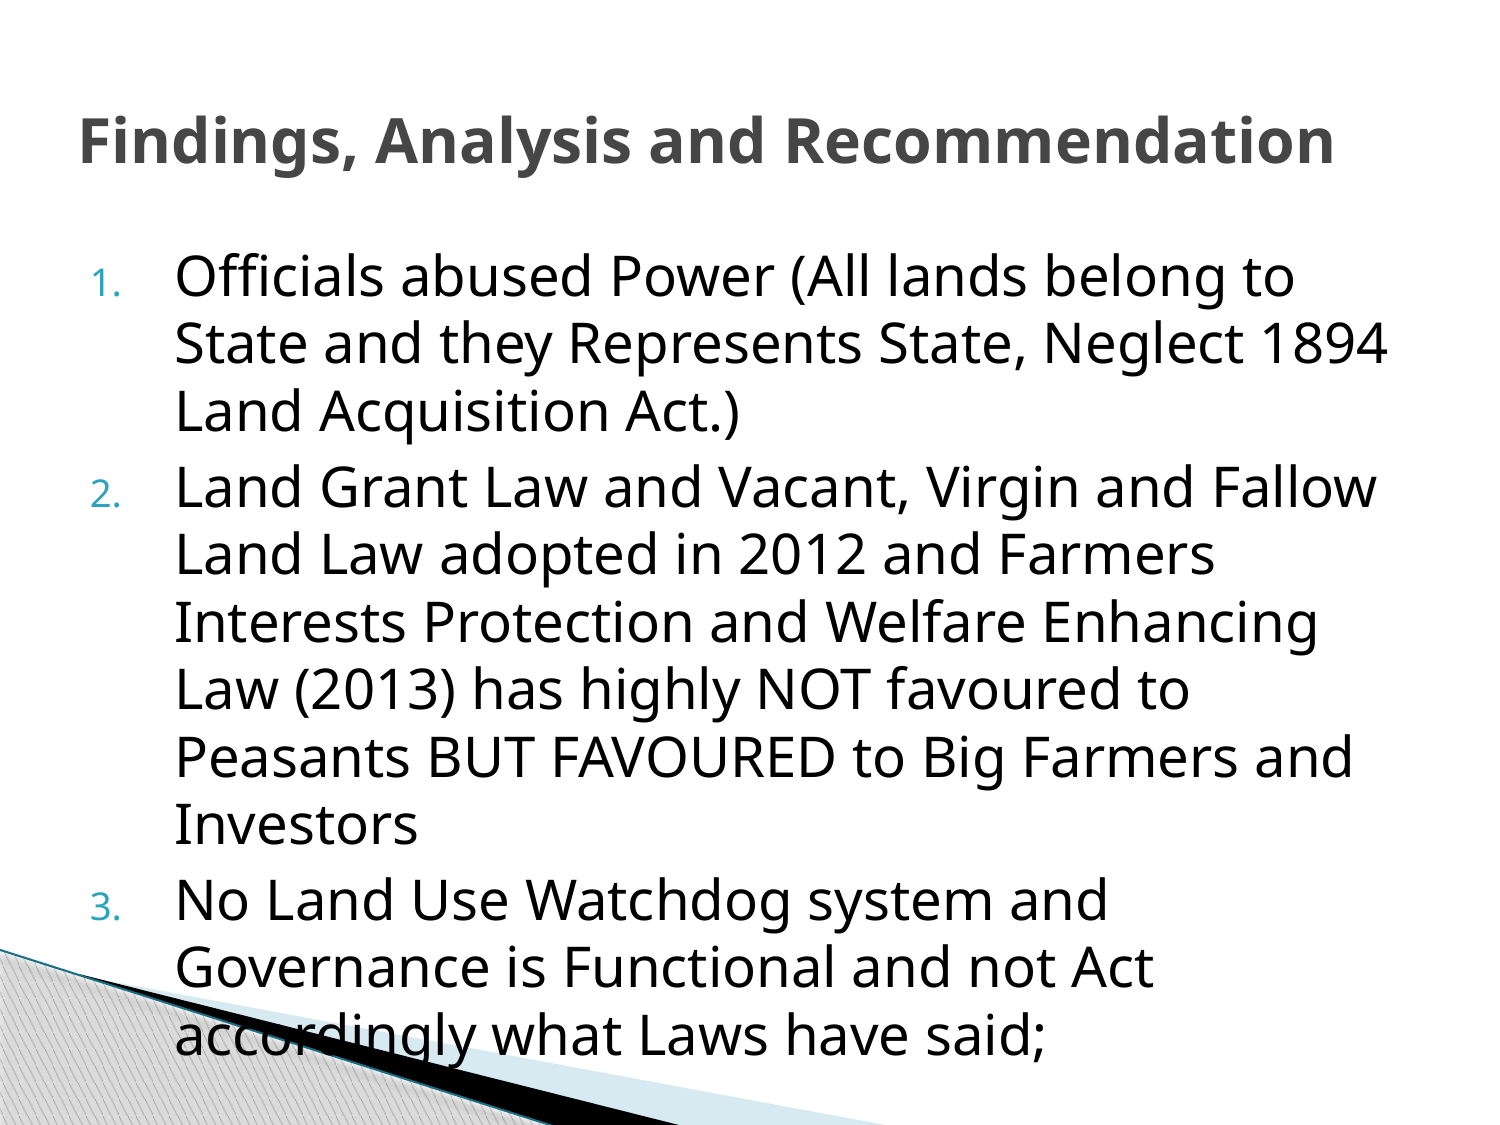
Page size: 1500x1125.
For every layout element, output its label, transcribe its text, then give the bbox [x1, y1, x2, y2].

title Findings, Analysis and Recommendation [62, 45, 1450, 233]
list Officials abused Power (All lands belong to State and they Represents State, Neglect 1894 Land Acquisition Act.) Land Grant Law and Vacant, Virgin and Fallow Land Law adopted in 2012 and Farmers Interests Protection and Welfare Enhancing Law (2013) has highly NOT favoured to Peasants BUT FAVOURED to Big Farmers and Investors No Land Use Watchdog system and Governance is Functional and not Act accordingly what Laws have said; [75, 233, 1425, 1075]
